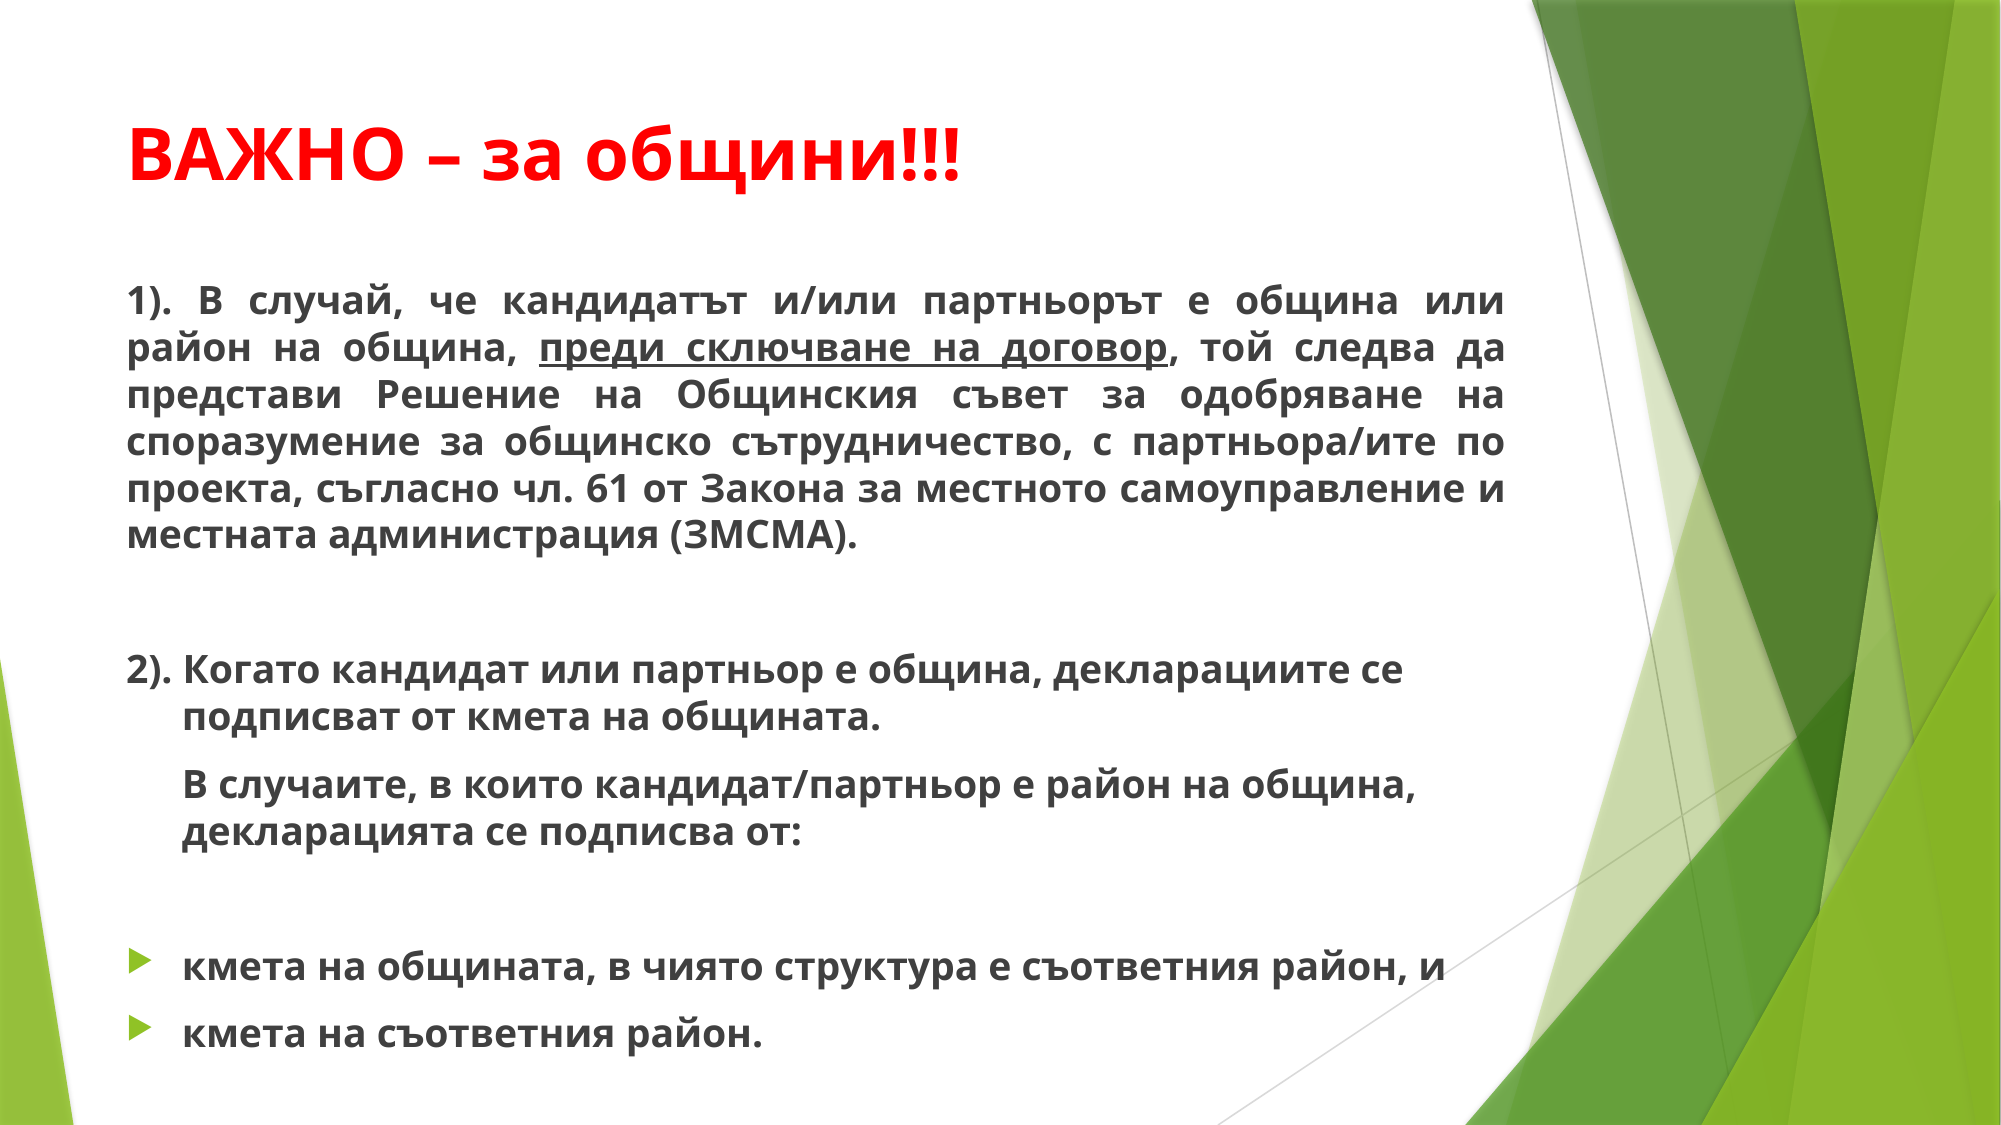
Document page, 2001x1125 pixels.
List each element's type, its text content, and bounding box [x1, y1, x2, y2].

list 1). В случай, че кандидатът и/или партньорът е община или район на община, преди сключване на договор, той следва да представи Решение на Общинския съвет за одобряване на споразумение за общинско сътрудничество, с партньора/ите по проекта, съгласно чл. 61 от Закона за местното самоуправление и местната администрация (ЗМСМА). 2). Когато кандидат или партньор е община, декларациите се подписват от кмета на общината. В случаите, в които кандидат/партньор е район на община, декларацията се подписва от: кмета на общината, в чиято структура е съответния район, и кмета на съответния район. [111, 202, 1522, 1088]
title ВАЖНО – за общини!!! [111, 99, 1522, 202]
